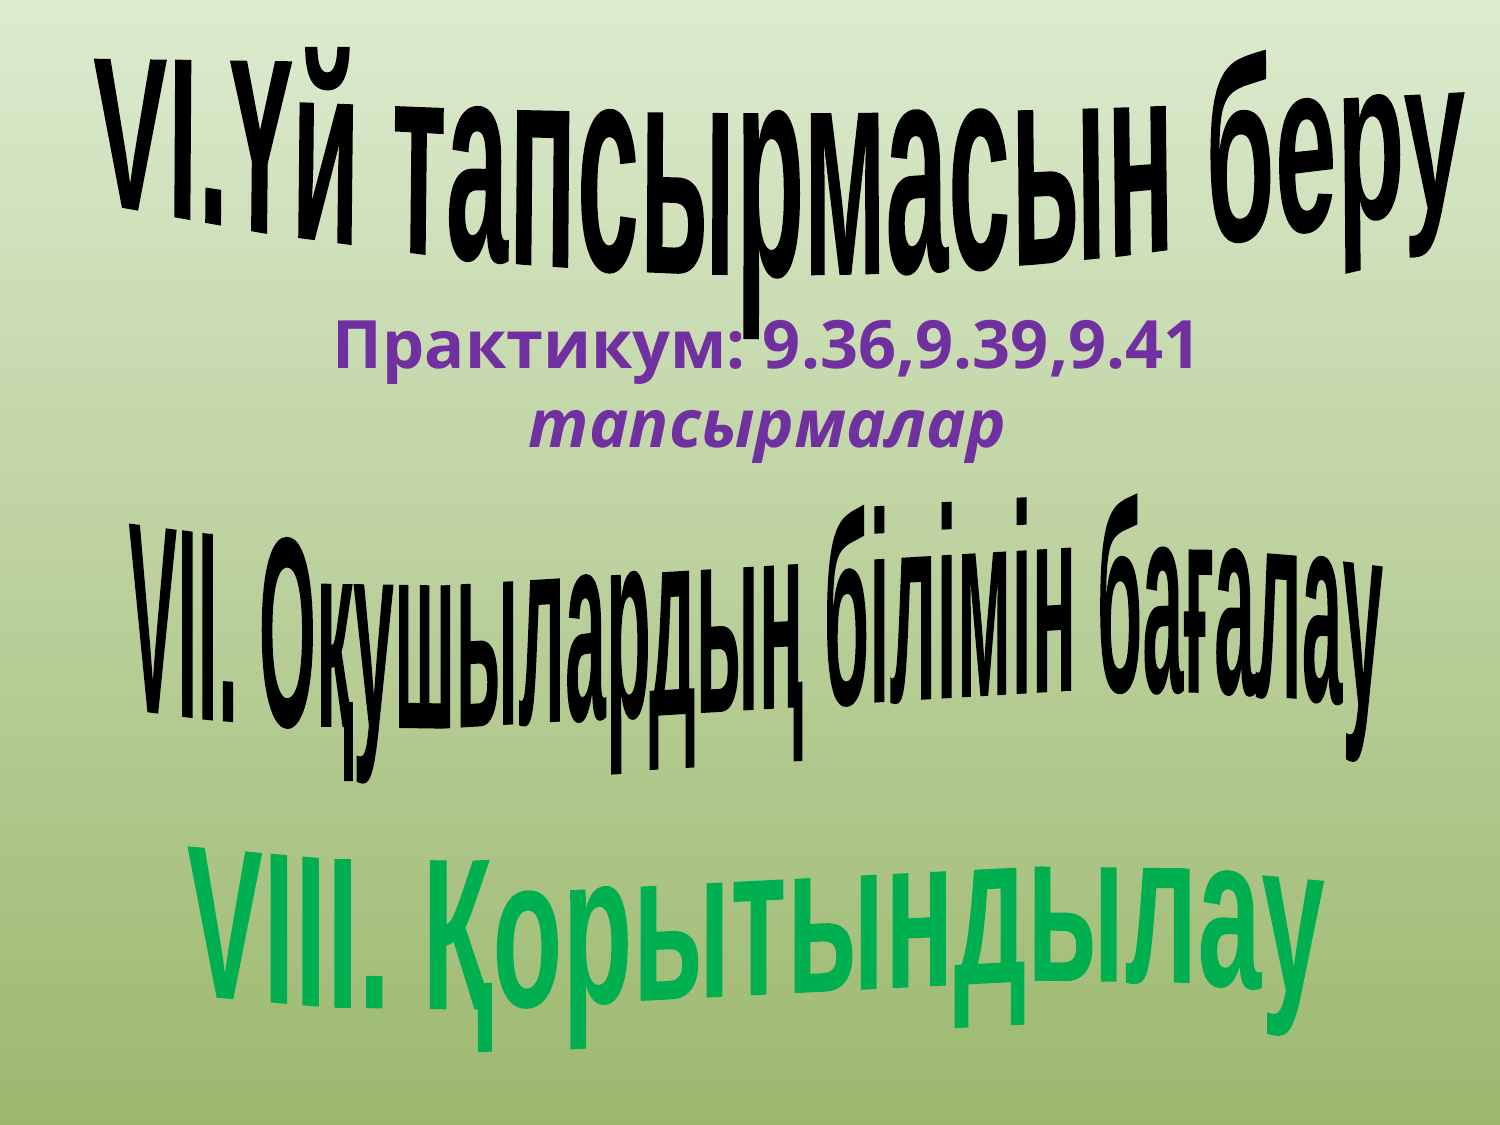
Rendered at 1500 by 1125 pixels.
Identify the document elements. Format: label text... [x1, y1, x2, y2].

text_box Практикум: 9.36,9.39,9.41 тапсырмалар [164, 293, 1372, 469]
